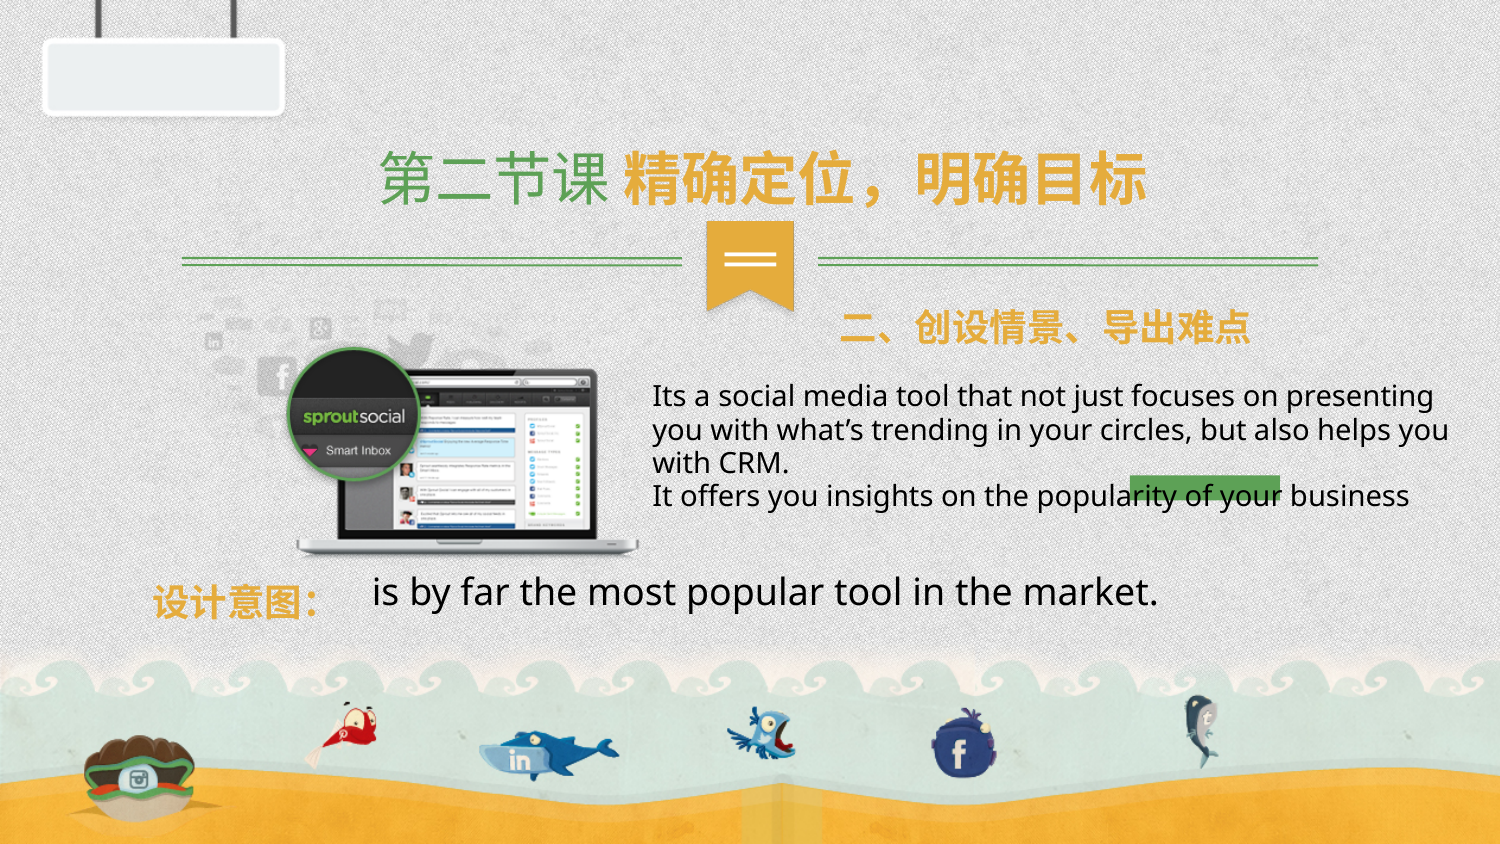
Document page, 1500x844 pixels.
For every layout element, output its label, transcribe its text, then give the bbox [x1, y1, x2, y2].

text_box Its a social media tool that not just focuses on presenting you with what’s trending in your circles, but also helps you with CRM. It offers you insights on the popularity of your business [646, 371, 1466, 554]
text_box is by far the most popular tool in the market. [347, 571, 1185, 620]
text_box 二、创设情景、导出难点 [825, 331, 1268, 357]
picture [0, 0, 1500, 844]
text_box 设计意图： [137, 571, 355, 632]
text_box 第二节课 精确定位，明确目标 [362, 134, 1316, 220]
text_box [181, 221, 1319, 323]
